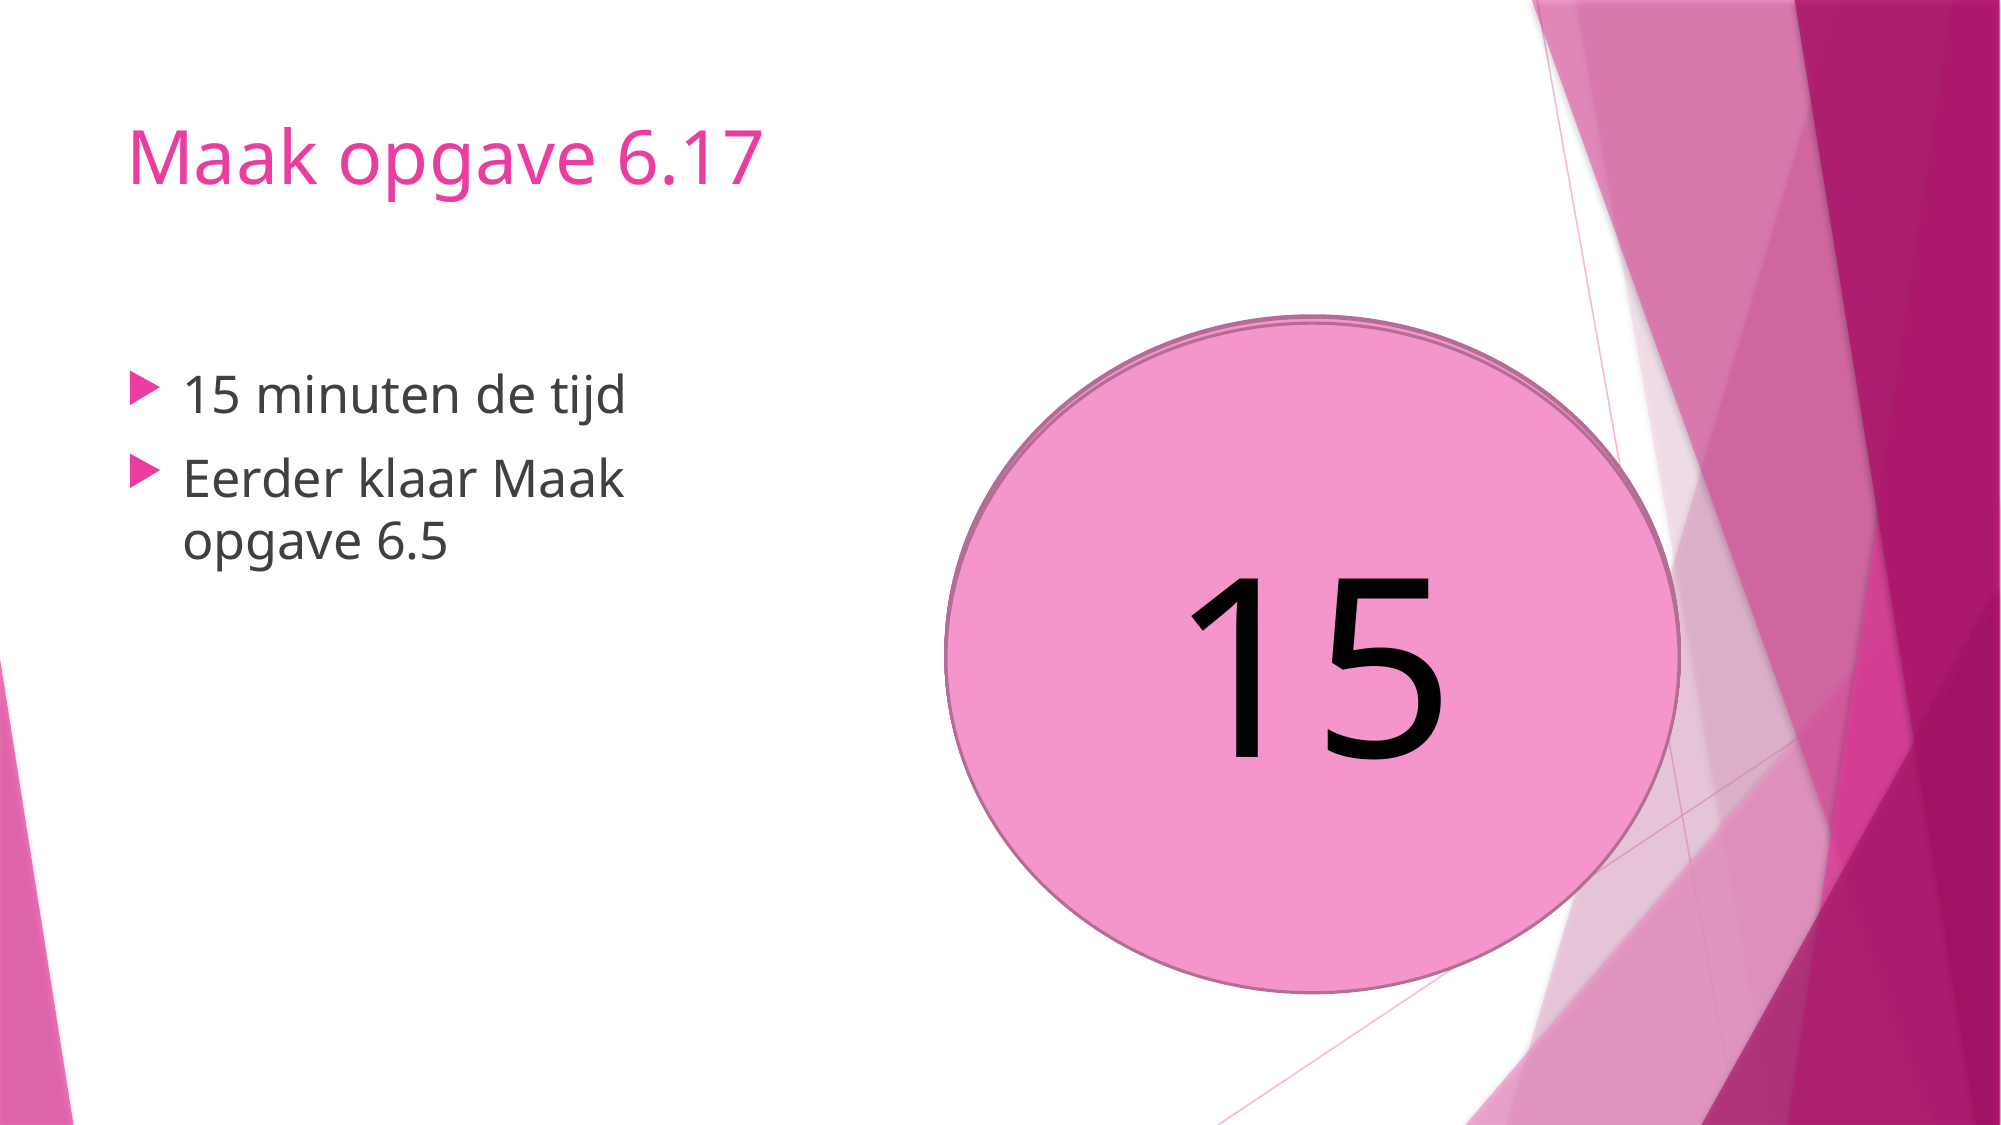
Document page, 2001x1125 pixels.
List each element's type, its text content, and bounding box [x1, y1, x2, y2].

text_box 15 [944, 321, 1681, 995]
list 15 minuten de tijd Eerder klaar Maak opgave 6.5 [111, 354, 774, 992]
title Maak opgave 6.17 [111, 101, 1522, 319]
text_box 14 [947, 315, 1678, 611]
